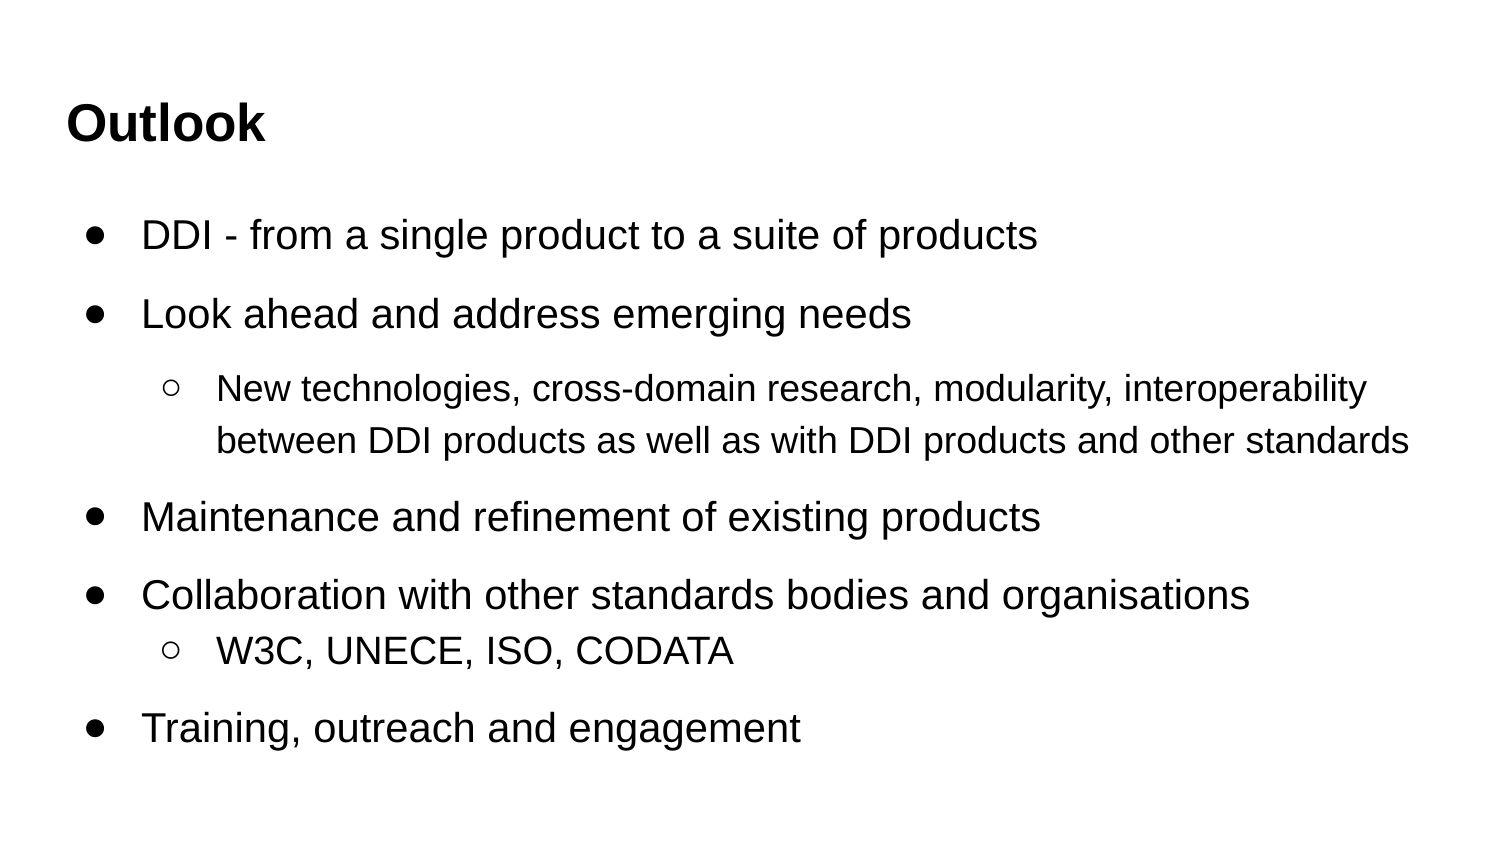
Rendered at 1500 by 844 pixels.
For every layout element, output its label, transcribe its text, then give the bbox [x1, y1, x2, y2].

title Outlook [51, 72, 1449, 167]
list DDI - from a single product to a suite of products Look ahead and address emerging needs New technologies, cross-domain research, modularity, interoperability between DDI products as well as with DDI products and other standards Maintenance and refinement of existing products Collaboration with other standards bodies and organisations W3C, UNECE, ISO, CODATA Training, outreach and engagement [51, 185, 1449, 819]
